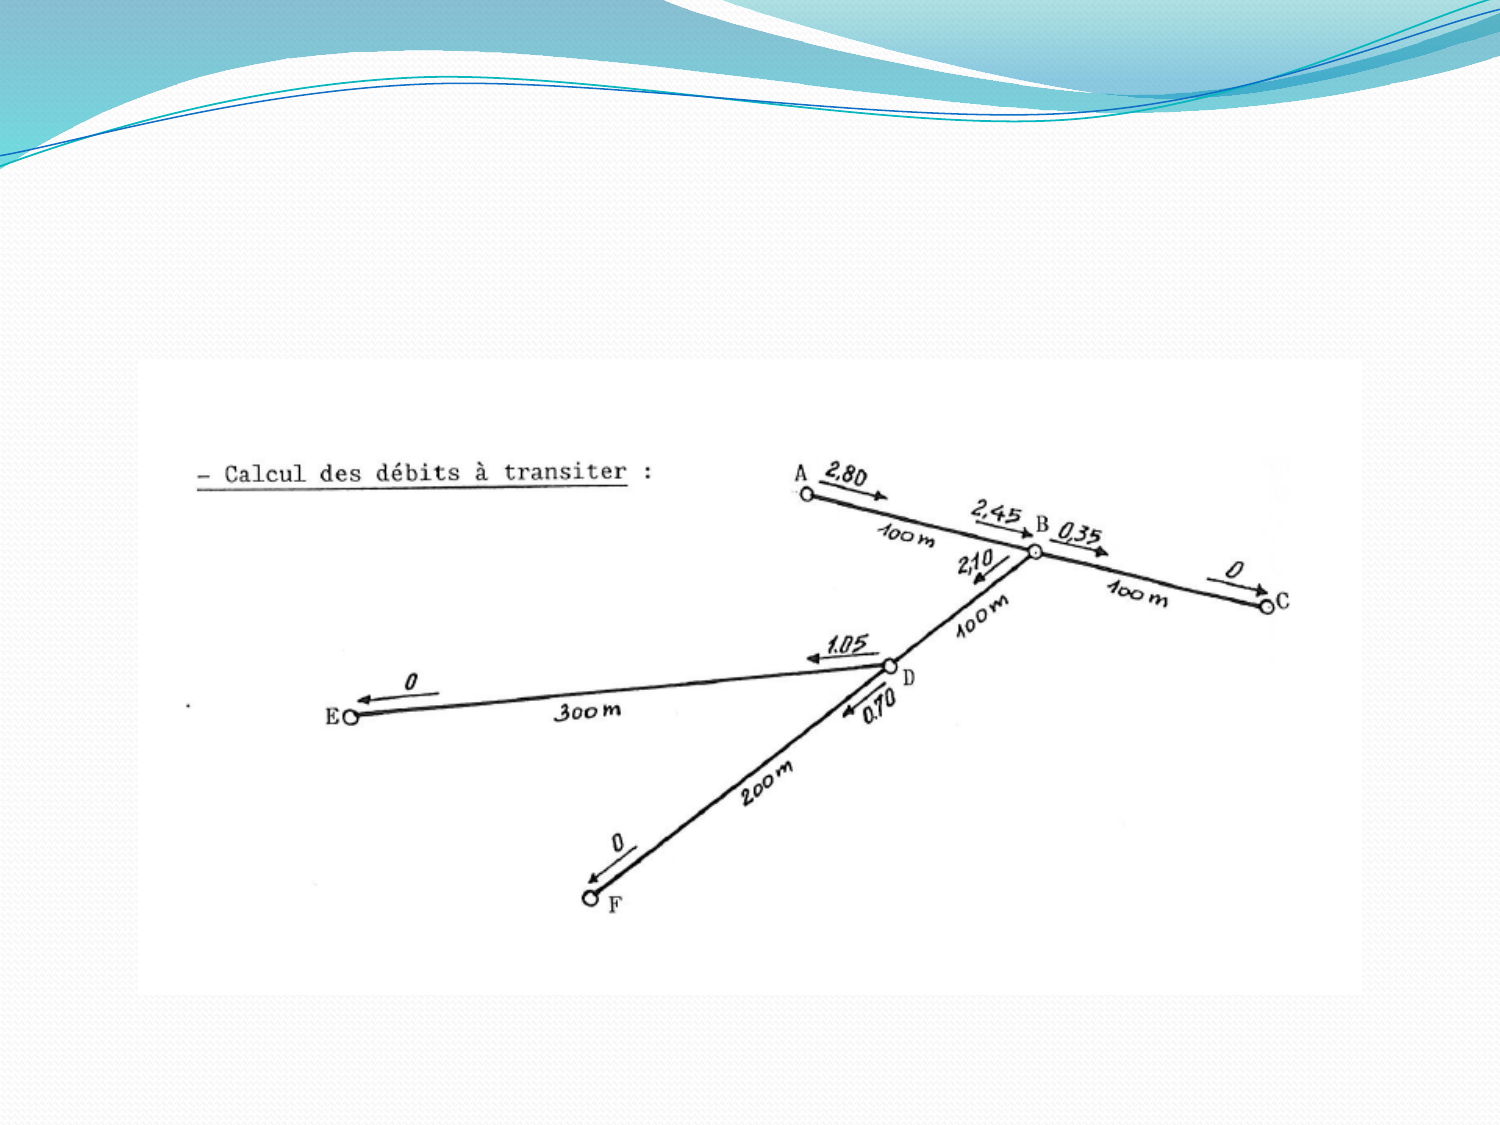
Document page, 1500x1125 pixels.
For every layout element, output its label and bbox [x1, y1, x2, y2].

list [138, 359, 1362, 995]
